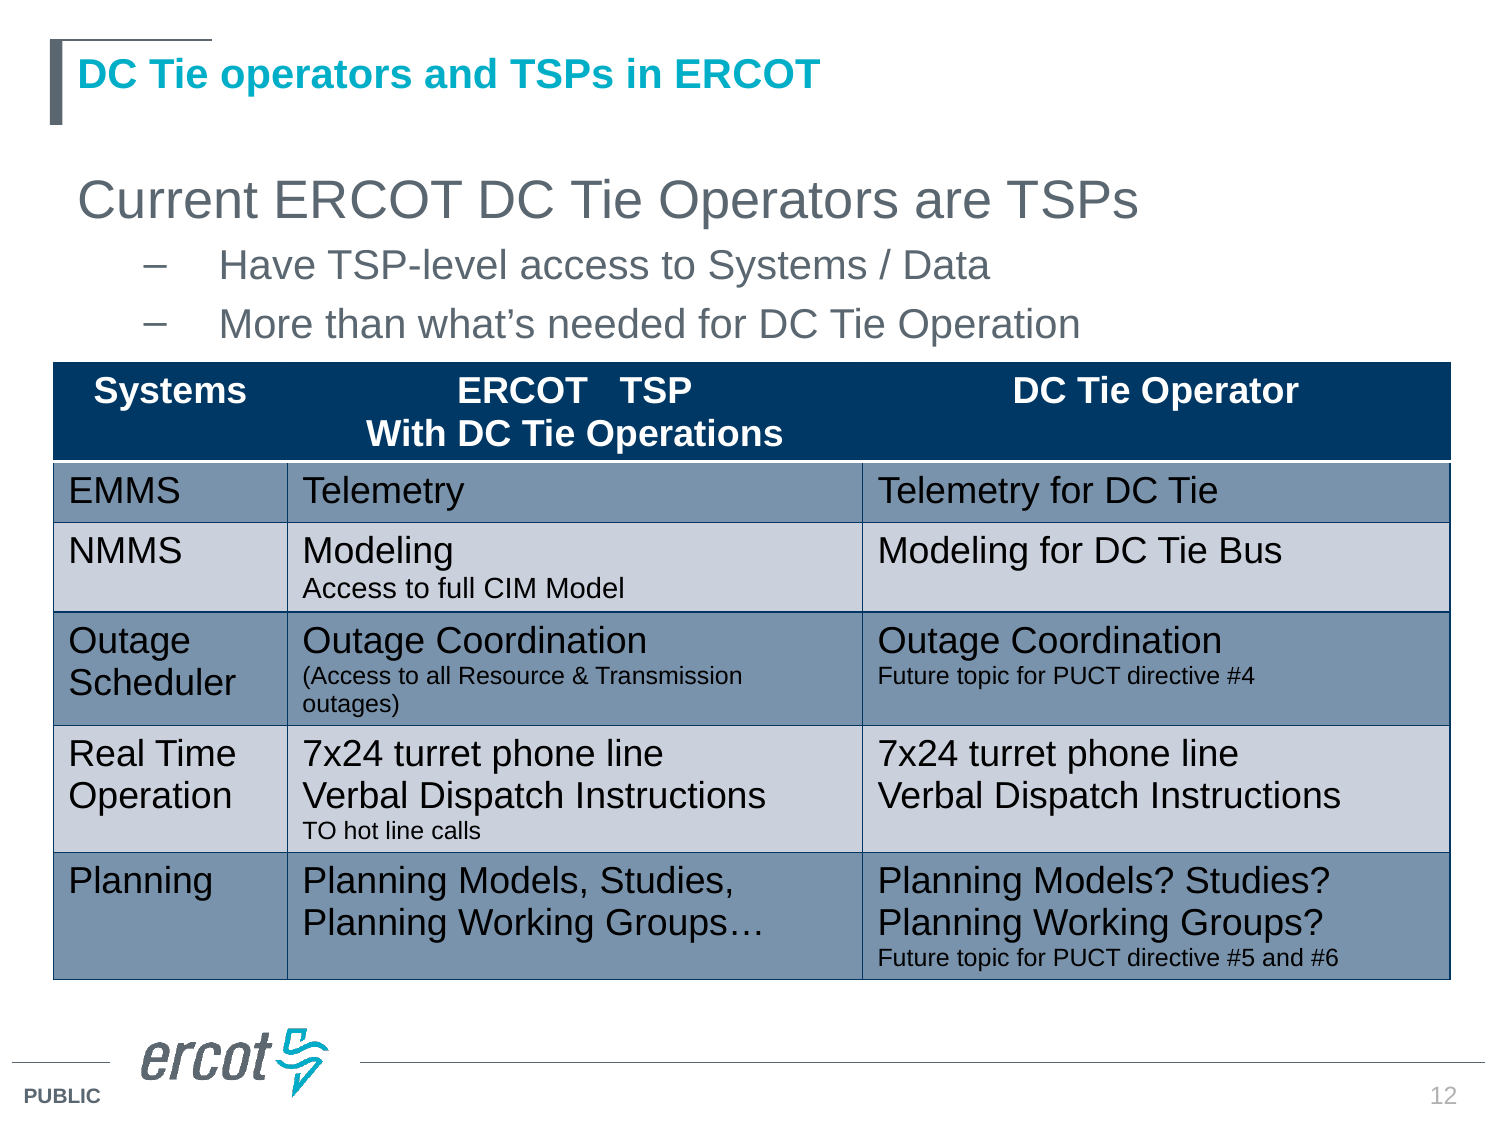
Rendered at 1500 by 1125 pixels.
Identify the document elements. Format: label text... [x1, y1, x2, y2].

table_cell Modeling for DC Tie Bus [863, 523, 1449, 611]
table_header Systems [54, 363, 287, 460]
table_cell Real Time Operation [54, 726, 287, 852]
table_cell Planning Models, Studies, Planning Working Groups… [288, 853, 862, 979]
table_cell Planning Models? Studies? Planning Working Groups? Future topic for PUCT directive #5 and #6 [863, 853, 1449, 979]
list Current ERCOT DC Tie Operators are TSPs Have TSP-level access to Systems / Data More than what’s needed for DC Tie Operation [53, 157, 1441, 362]
table_cell Modeling Access to full CIM Model [288, 523, 862, 611]
table_cell 7x24 turret phone line Verbal Dispatch Instructions TO hot line calls [288, 726, 862, 852]
picture [137, 1024, 332, 1100]
table_cell NMMS [54, 523, 287, 611]
table_cell 7x24 turret phone line Verbal Dispatch Instructions [863, 726, 1449, 852]
table_cell Outage Coordination (Access to all Resource & Transmission outages) [288, 613, 862, 725]
title DC Tie operators and TSPs in ERCOT [62, 39, 1450, 125]
slide_number 12 [1400, 1076, 1488, 1113]
table_header DC Tie Operator [863, 363, 1449, 460]
table_cell EMMS [54, 463, 287, 522]
table_header ERCOT TSP With DC Tie Operations [288, 363, 862, 460]
table_cell Outage Coordination Future topic for PUCT directive #4 [863, 613, 1449, 725]
table_cell Telemetry for DC Tie [863, 463, 1449, 522]
table_cell Telemetry [288, 463, 862, 522]
table_cell Outage Scheduler [54, 613, 287, 725]
table_cell Planning [54, 853, 287, 979]
